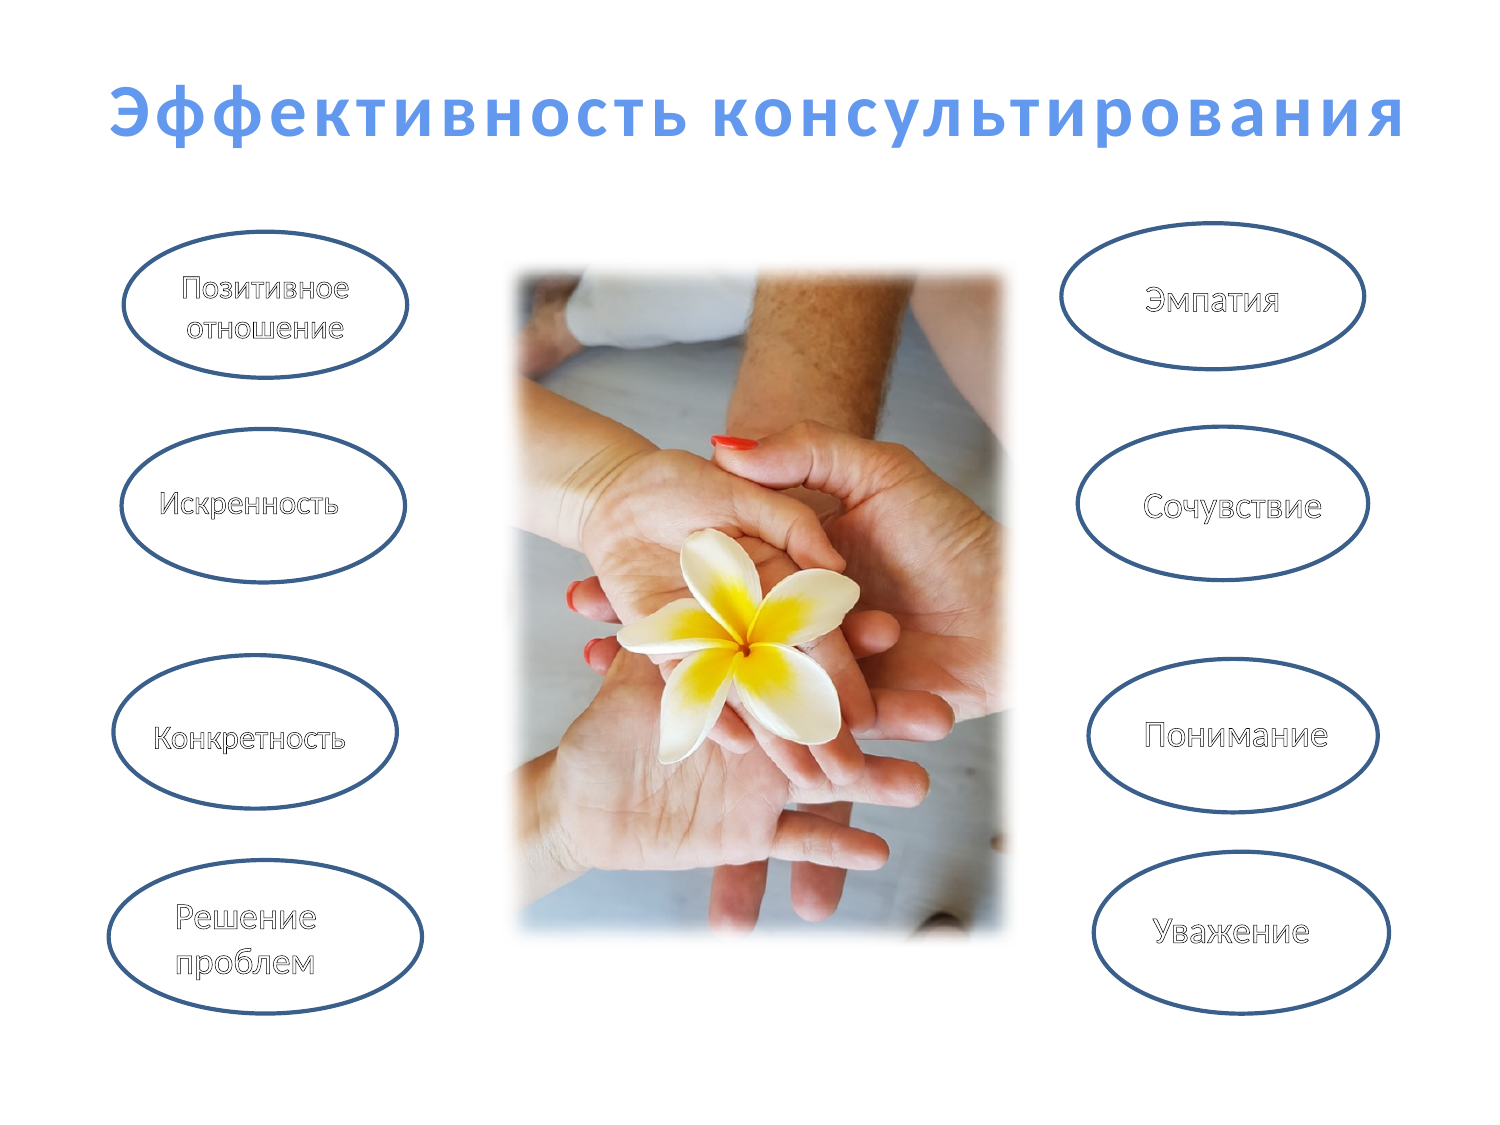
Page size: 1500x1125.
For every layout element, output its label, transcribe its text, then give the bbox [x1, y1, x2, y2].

text_box [1086, 656, 1380, 815]
text_box Эмпатия [1059, 221, 1367, 372]
text_box Решение проблем [159, 883, 410, 989]
text_box [1075, 424, 1371, 583]
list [501, 257, 1019, 948]
text_box Понимание [1128, 701, 1344, 762]
text_box Конкретность [138, 707, 378, 763]
text_box [119, 426, 408, 585]
text_box Сочувствие [1128, 473, 1338, 533]
text_box [111, 653, 400, 811]
text_box [1091, 849, 1392, 1016]
text_box Позитивное отношение [121, 229, 410, 380]
text_box [106, 857, 385, 1016]
text_box Уважение [1137, 898, 1345, 958]
text_box Эффективность консультирования [94, 54, 1500, 160]
text_box Искренность [143, 473, 354, 528]
text_box [410, 904, 425, 970]
